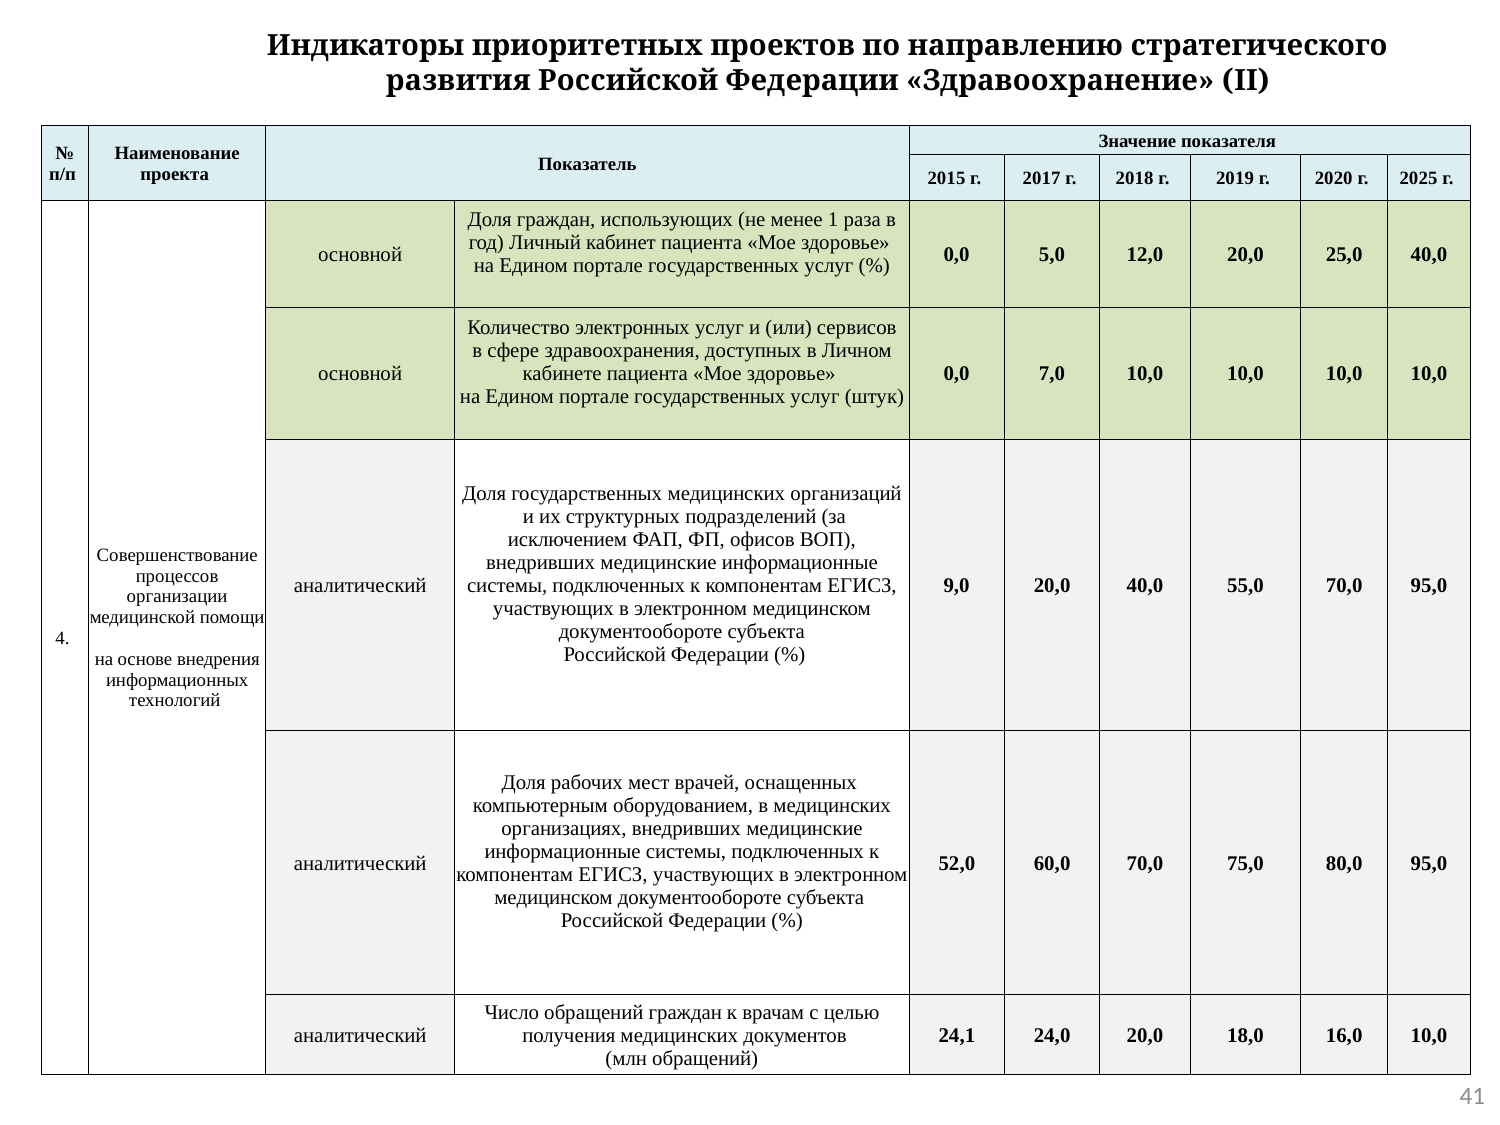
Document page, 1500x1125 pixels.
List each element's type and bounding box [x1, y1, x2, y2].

table_cell [910, 440, 1004, 730]
table_cell [1301, 155, 1387, 200]
table_cell [1301, 440, 1387, 730]
table_cell [1191, 308, 1300, 439]
table_cell [1100, 155, 1190, 200]
table_cell [1301, 308, 1387, 439]
table_cell [1191, 731, 1300, 994]
table_cell [266, 995, 454, 1074]
table_cell [1100, 201, 1190, 307]
table_cell [1100, 995, 1190, 1074]
table_cell [1005, 440, 1099, 730]
table_cell [455, 201, 909, 307]
table_cell [1100, 731, 1190, 994]
table_header [910, 126, 1470, 154]
table_header [89, 126, 265, 200]
table_cell [455, 995, 909, 1074]
table_cell [1191, 440, 1300, 730]
table_cell [910, 995, 1004, 1074]
slide_number [1149, 1065, 1500, 1125]
table_cell [910, 731, 1004, 994]
table_cell [266, 440, 454, 730]
table_cell [1301, 731, 1387, 994]
table_cell [1388, 308, 1470, 439]
table_cell [1388, 995, 1470, 1074]
table_cell [1100, 308, 1190, 439]
table_cell [266, 308, 454, 439]
table_cell [1301, 201, 1387, 307]
table_cell [89, 201, 265, 1074]
text_box [157, 17, 1469, 106]
table_cell [1005, 308, 1099, 439]
table_cell [1191, 201, 1300, 307]
table_cell [266, 201, 454, 307]
table_cell [910, 201, 1004, 307]
table_cell [1100, 440, 1190, 730]
table_cell [1191, 155, 1300, 200]
table_cell [1005, 731, 1099, 994]
table_cell [266, 731, 454, 994]
table_cell [910, 308, 1004, 439]
table_cell [1388, 440, 1470, 730]
table_cell [1301, 995, 1387, 1074]
table_cell [455, 731, 909, 994]
table_cell [455, 308, 909, 439]
table_cell [1388, 731, 1470, 994]
table_cell [910, 155, 1004, 200]
table_cell [1005, 155, 1099, 200]
table_cell [1388, 155, 1470, 200]
table_cell [42, 201, 88, 1074]
table_cell [1191, 995, 1300, 1074]
table_header [266, 126, 909, 200]
table_cell [455, 440, 909, 730]
table_cell [1388, 201, 1470, 307]
table_header [42, 126, 88, 200]
table_cell [1005, 201, 1099, 307]
table_cell [1005, 995, 1099, 1074]
